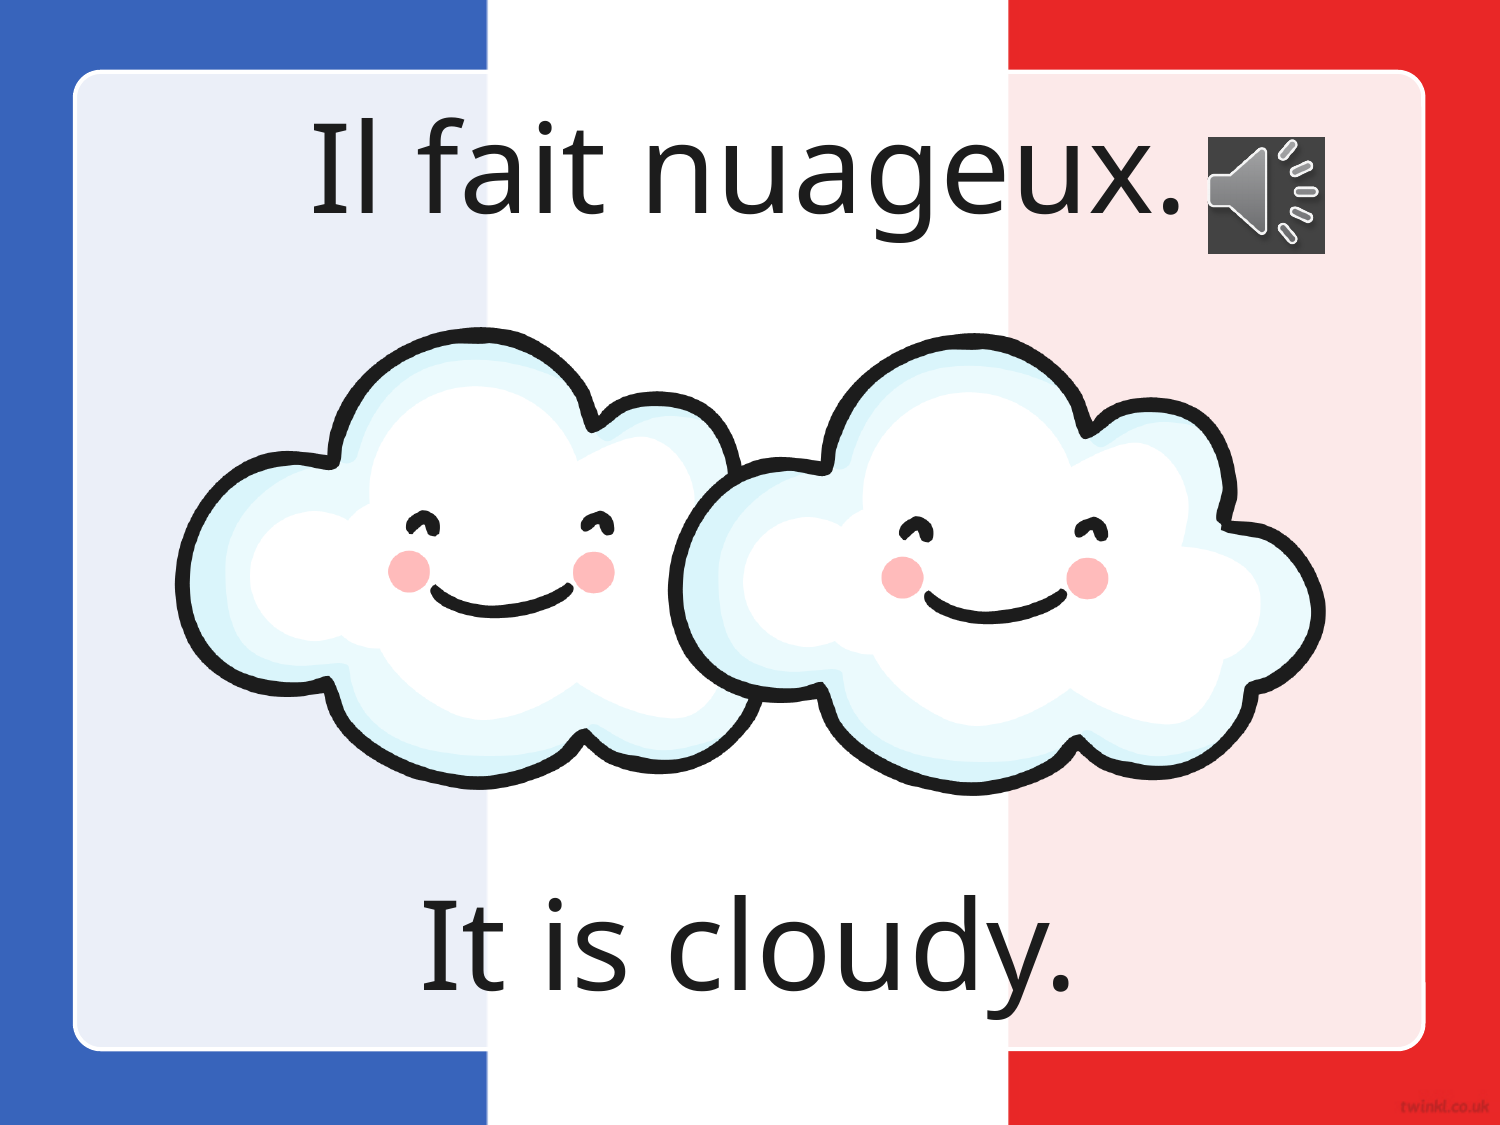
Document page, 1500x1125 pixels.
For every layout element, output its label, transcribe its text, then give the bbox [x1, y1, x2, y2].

picture [0, 0, 1500, 1125]
text_box It is cloudy. [74, 868, 1424, 1032]
title Il fait nuageux. [75, 91, 1424, 255]
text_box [174, 327, 1326, 796]
